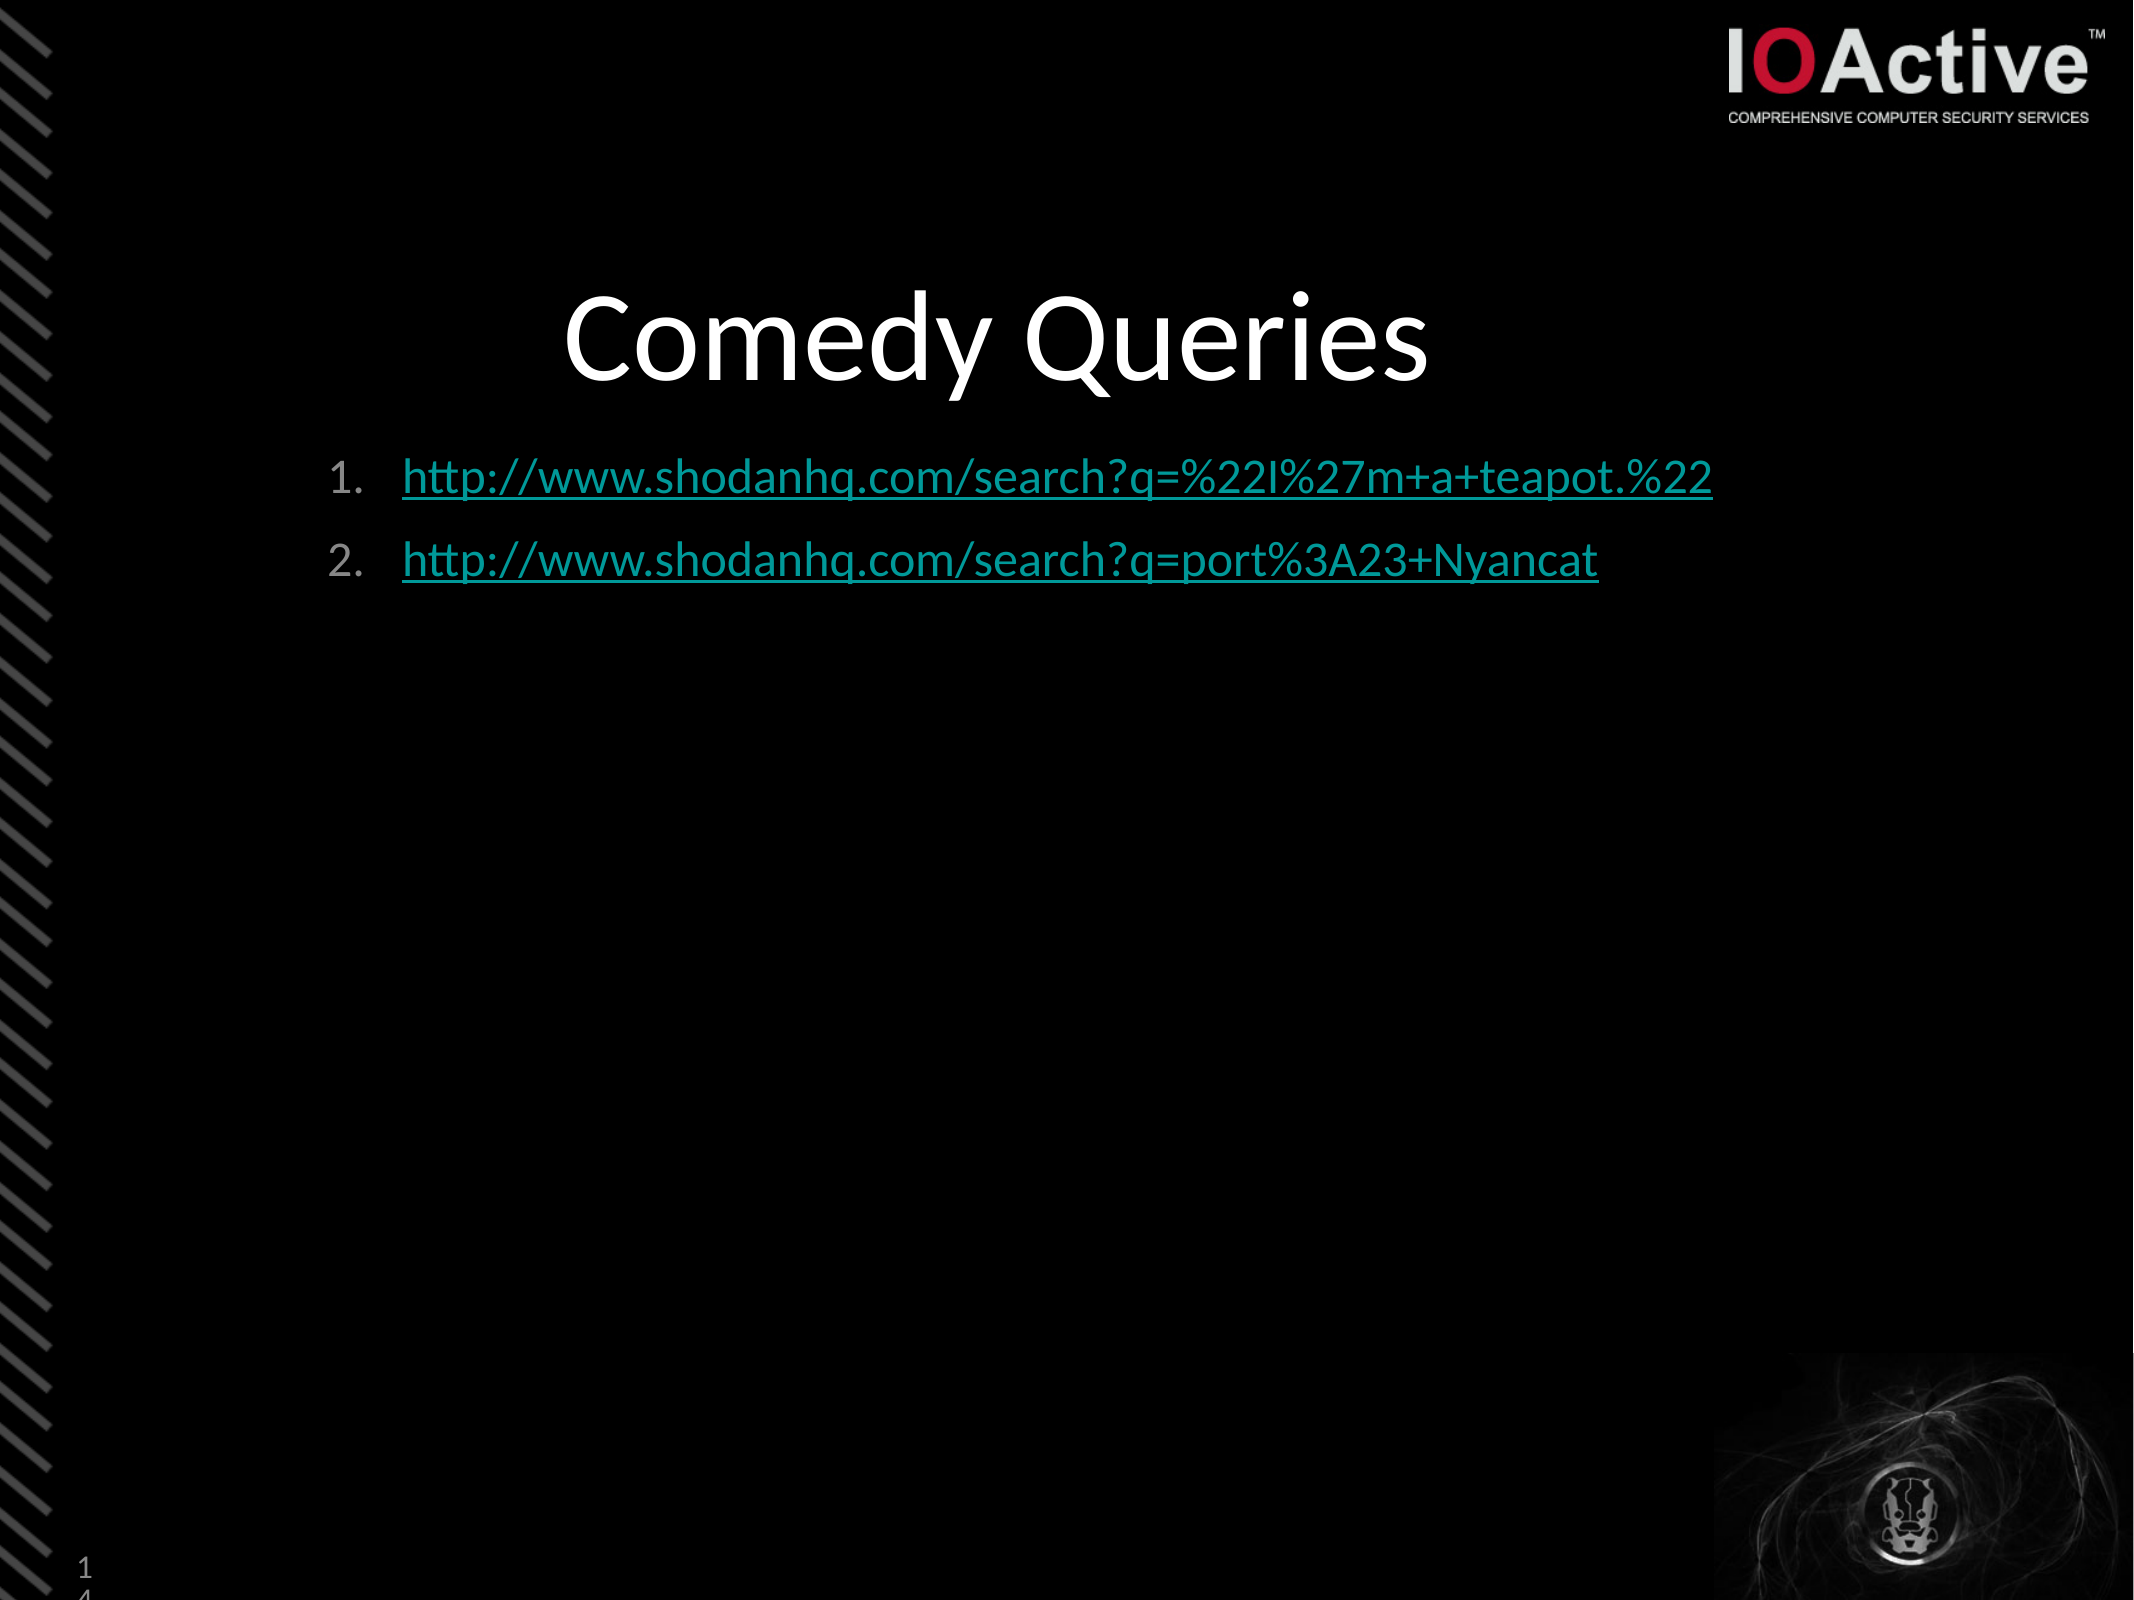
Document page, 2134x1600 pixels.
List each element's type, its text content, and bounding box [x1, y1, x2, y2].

title Comedy Queries [91, 157, 1905, 500]
slide_number 14 [60, 1538, 110, 1592]
picture [0, 0, 55, 1600]
picture [1714, 1353, 2134, 1600]
picture [1729, 24, 2105, 123]
list http://www.shodanhq.com/search?q=%22I%27m+a+teapot.%22 http://www.shodanhq.com/search?q=port%3A23+Nyancat [320, 437, 1815, 1315]
